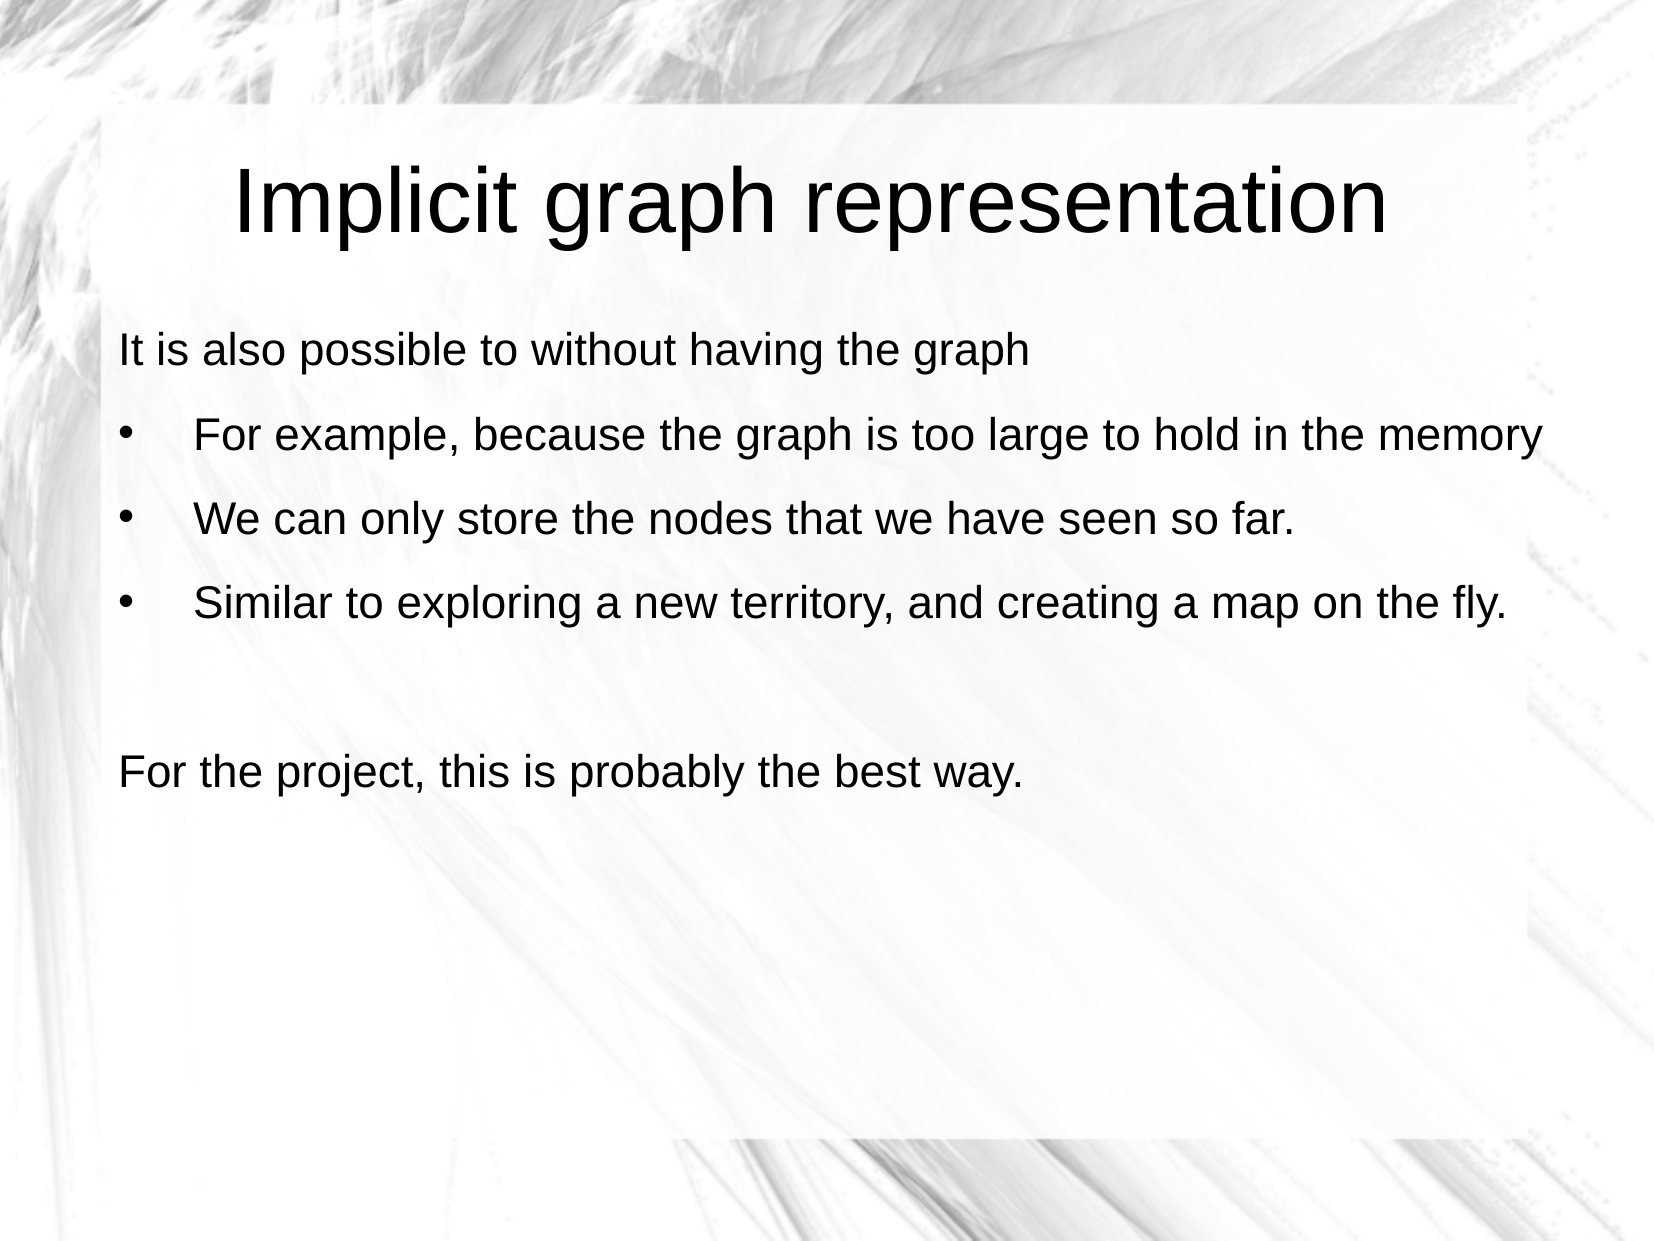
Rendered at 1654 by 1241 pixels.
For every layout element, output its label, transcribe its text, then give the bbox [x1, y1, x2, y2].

list It is also possible to without having the graph For example, because the graph is too large to hold in the memory We can only store the nodes that we have seen so far. Similar to exploring a new territory, and creating a map on the fly. For the project, this is probably the best way. [118, 319, 1571, 1102]
title Implicit graph representation [118, 112, 1506, 281]
picture [0, 0, 1654, 1241]
